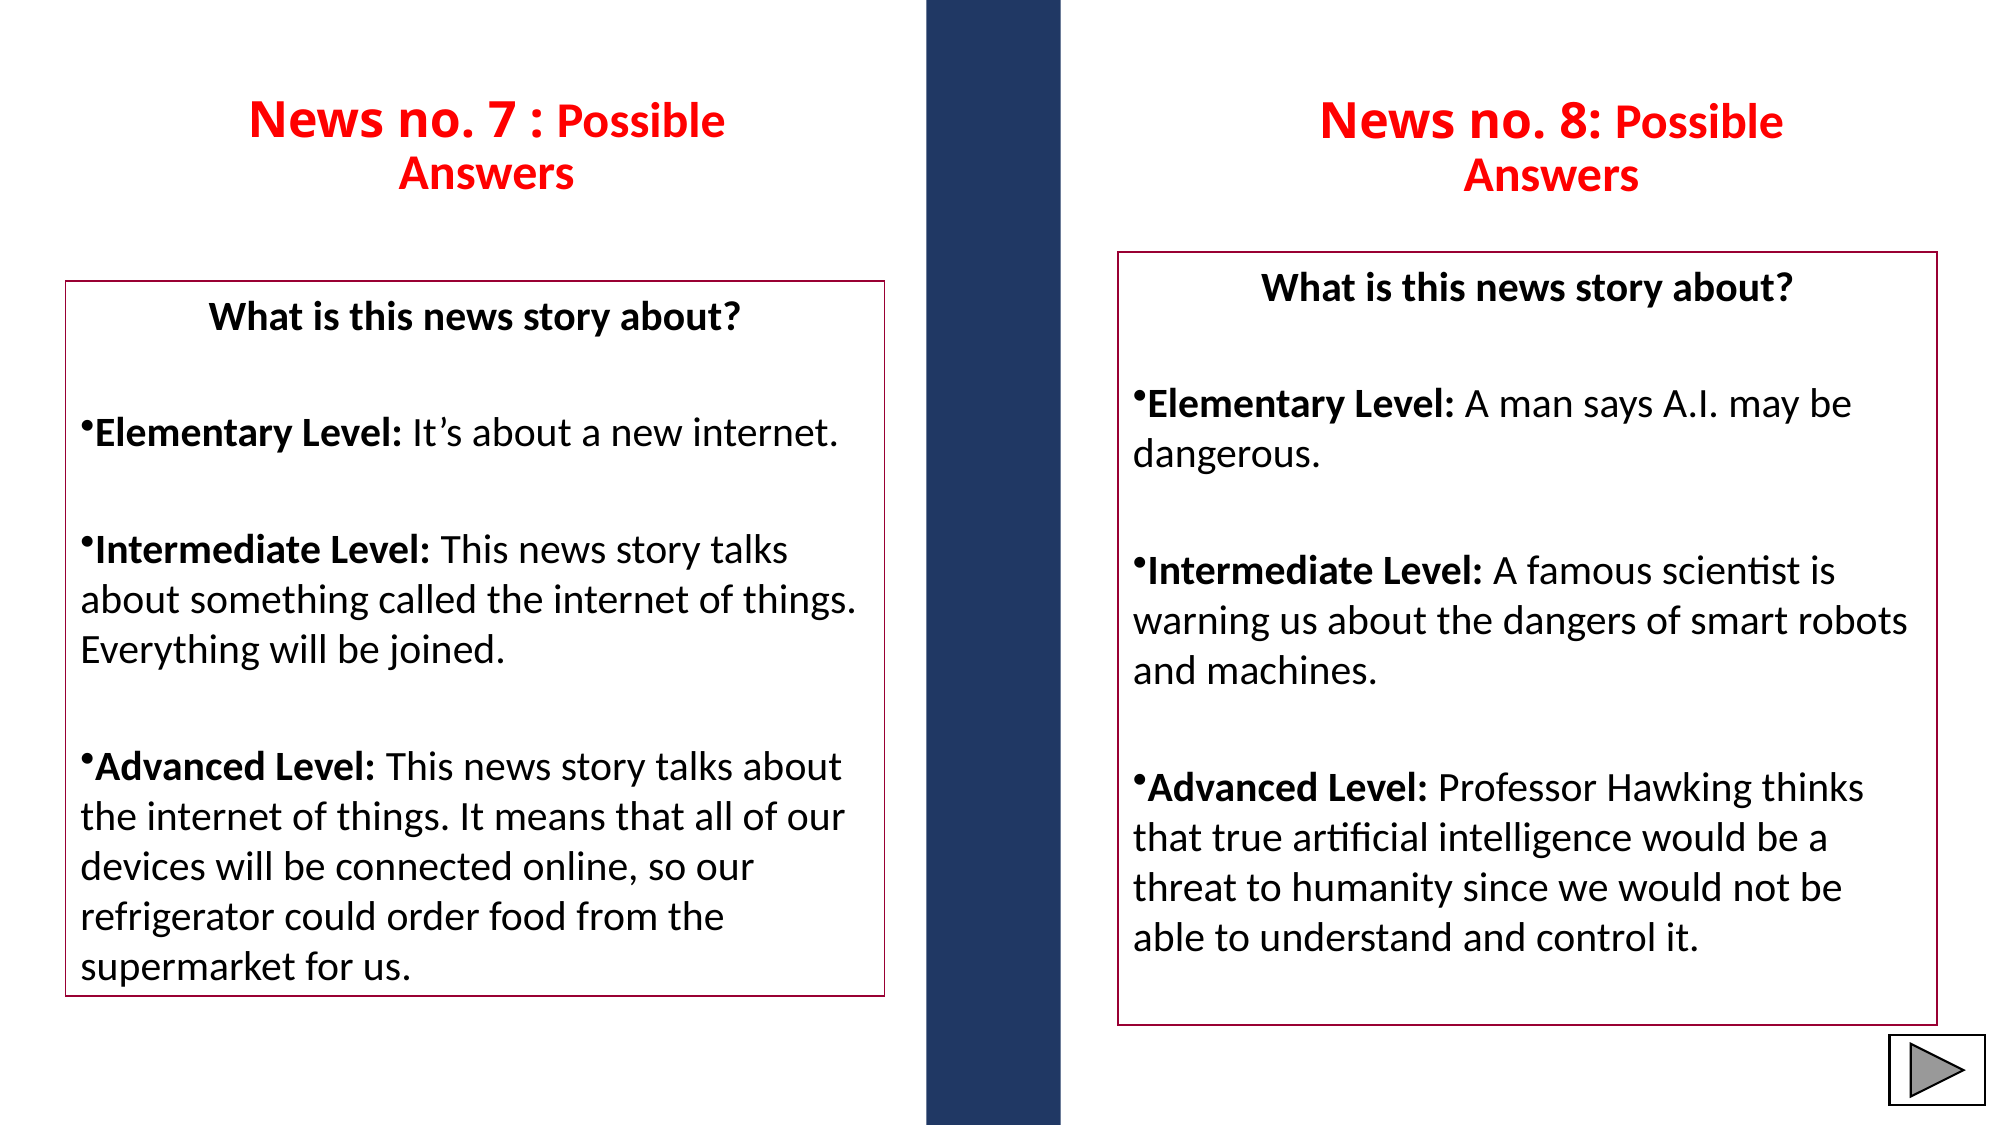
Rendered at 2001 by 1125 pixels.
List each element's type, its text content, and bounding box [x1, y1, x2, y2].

text_box What is this news story about? Elementary Level: A man says A.I. may be dangerous. Intermediate Level: A famous scientist is warning us about the dangers of smart robots and machines. Advanced Level: Professor Hawking thinks that true artificial intelligence would be a threat to humanity since we would not be able to understand and control it. [1118, 251, 1938, 1026]
text_box What is this news story about? Elementary Level: It’s about a new internet. Intermediate Level: This news story talks about something called the internet of things. Everything will be joined. Advanced Level: This news story talks about the internet of things. It means that all of our devices will be connected online, so our refrigerator could order food from the supermarket for us. [65, 281, 885, 996]
table_header News no. 8: Possible Answers [1214, 78, 1889, 251]
text_box [925, 0, 1062, 1125]
table_header News no. 7 : Possible Answers [149, 76, 825, 278]
text_box [1888, 1034, 1986, 1106]
